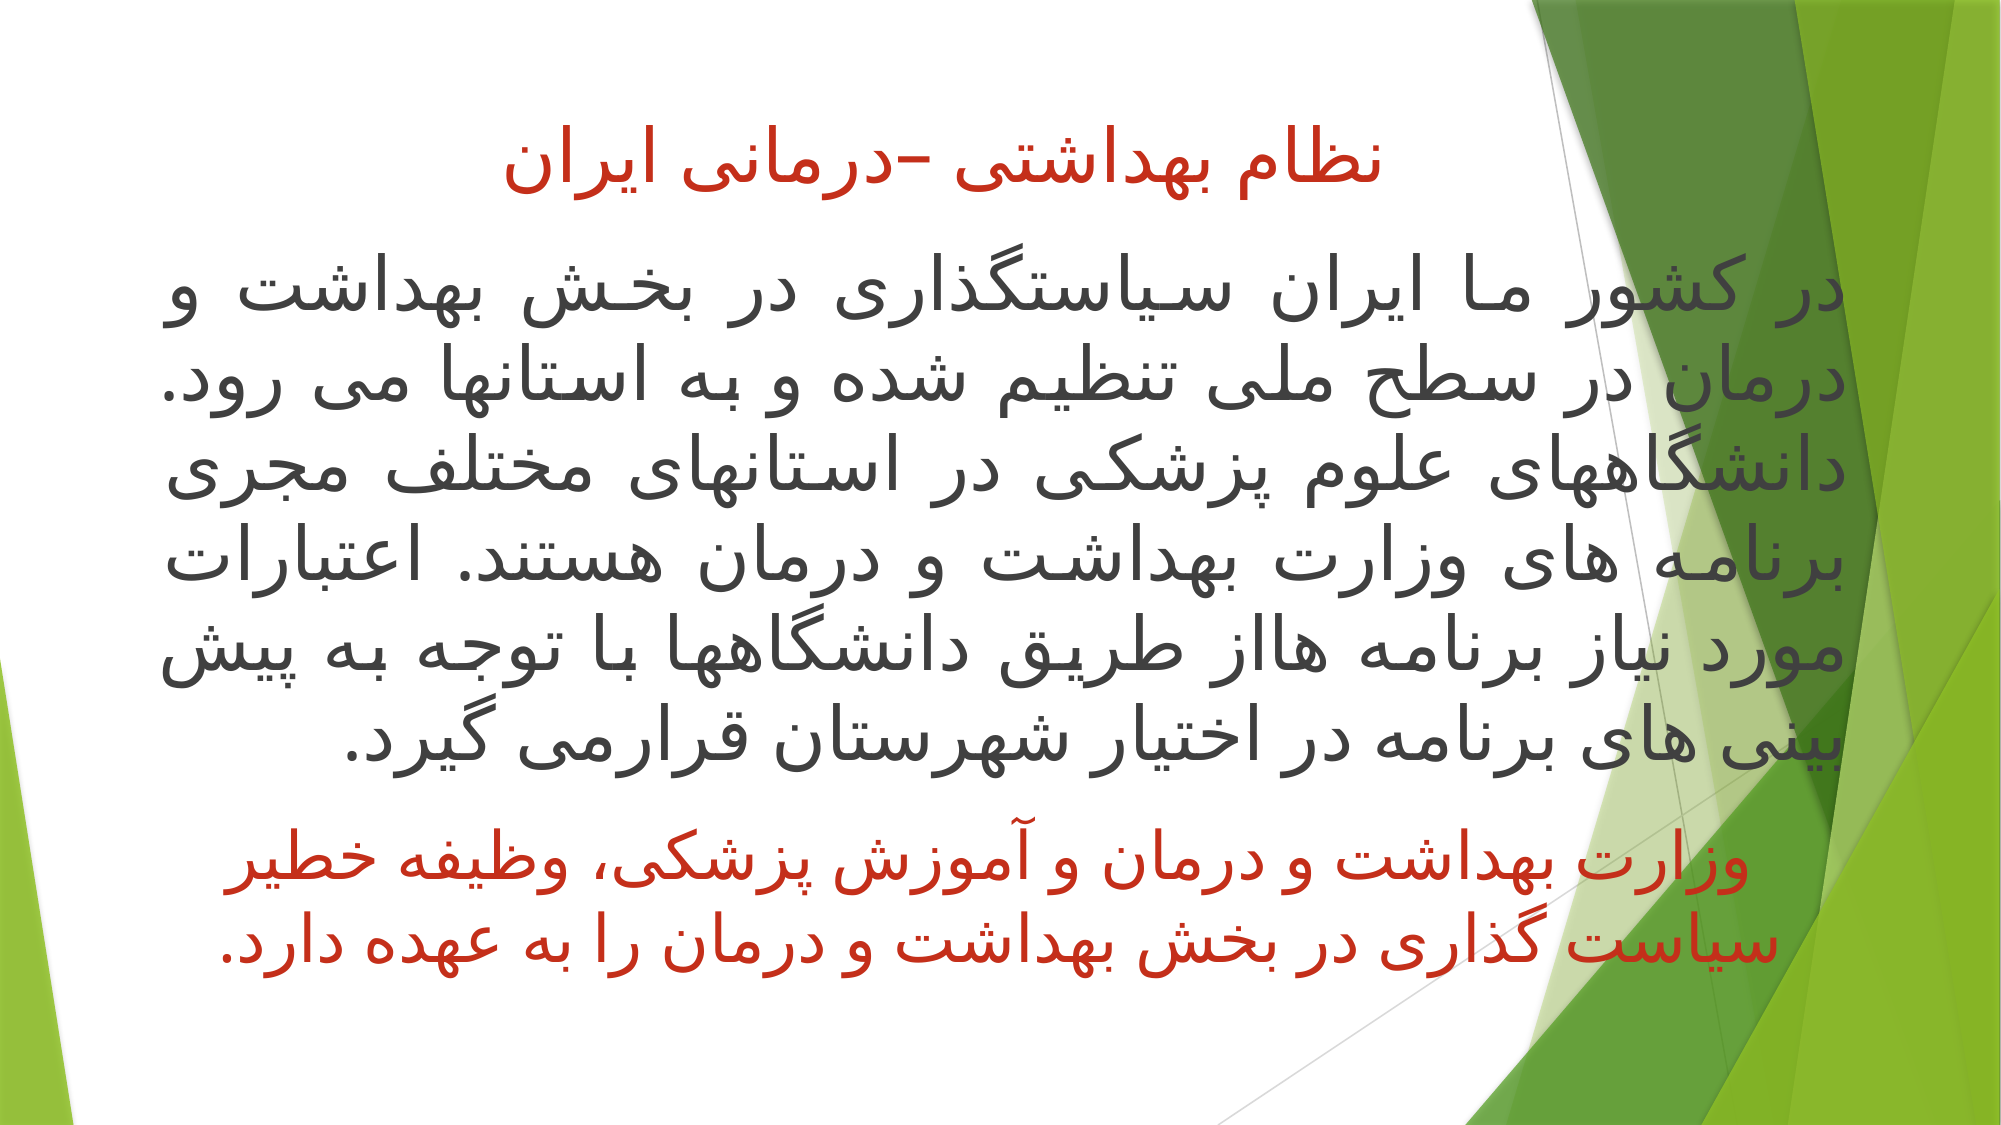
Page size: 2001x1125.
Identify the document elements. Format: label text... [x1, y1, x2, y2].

title نظام بهداشتی –درمانی ایران [111, 99, 1778, 228]
list در کشور ما ایران سیاستگذاری در بخش بهداشت و درمان در سطح ملی تنظیم شده و به استانها می رود. دانشگاههای علوم پزشکی در استانهای مختلف مجری برنامه های وزارت بهداشت و درمان هستند. اعتبارات مورد نیاز برنامه هااز طریق دانشگاهها با توجه به پیش بینی های برنامه در اختیار شهرستان قرارمی گیرد. وزارت بهداشت و درمان و آموزش پزشکی، وظیفه خطیر سیاست گذاری در بخش بهداشت و درمان را به عهده دارد. [138, 227, 1864, 862]
